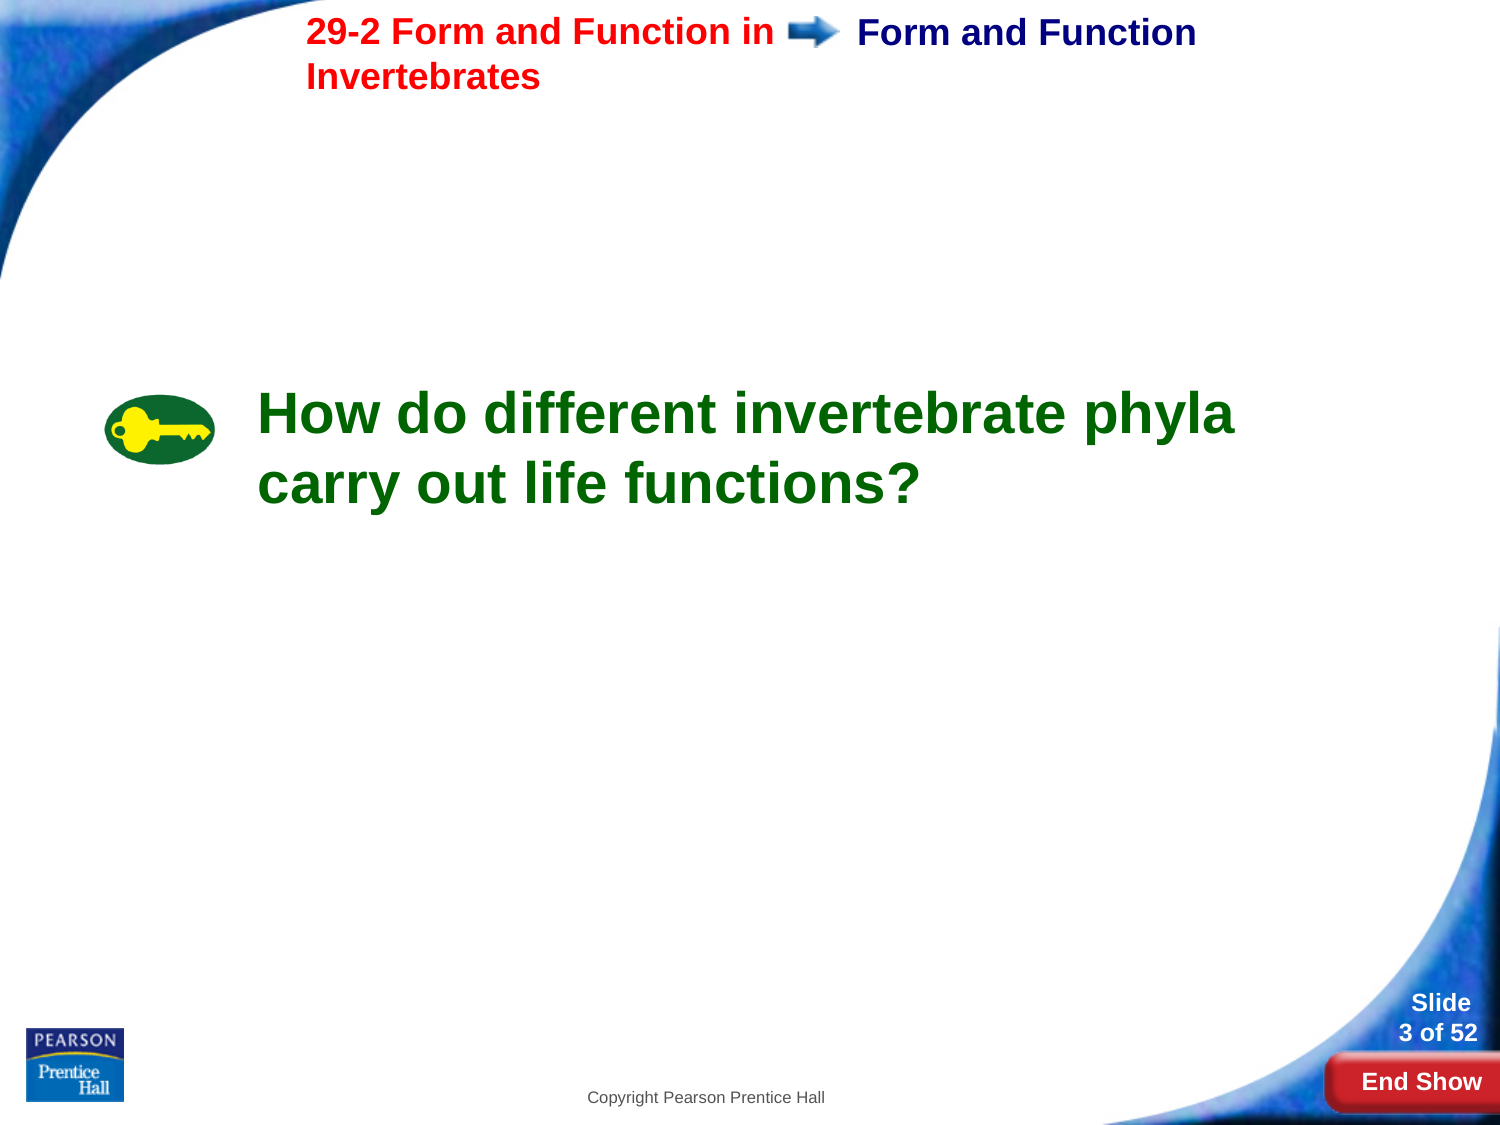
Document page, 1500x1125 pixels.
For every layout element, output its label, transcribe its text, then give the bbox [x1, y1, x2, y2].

list How do different invertebrate phyla carry out life functions? [44, 179, 1410, 938]
title Form and Function [841, 0, 1500, 76]
footer Copyright Pearson Prentice Hall [468, 1078, 945, 1105]
picture [0, 0, 1500, 1125]
